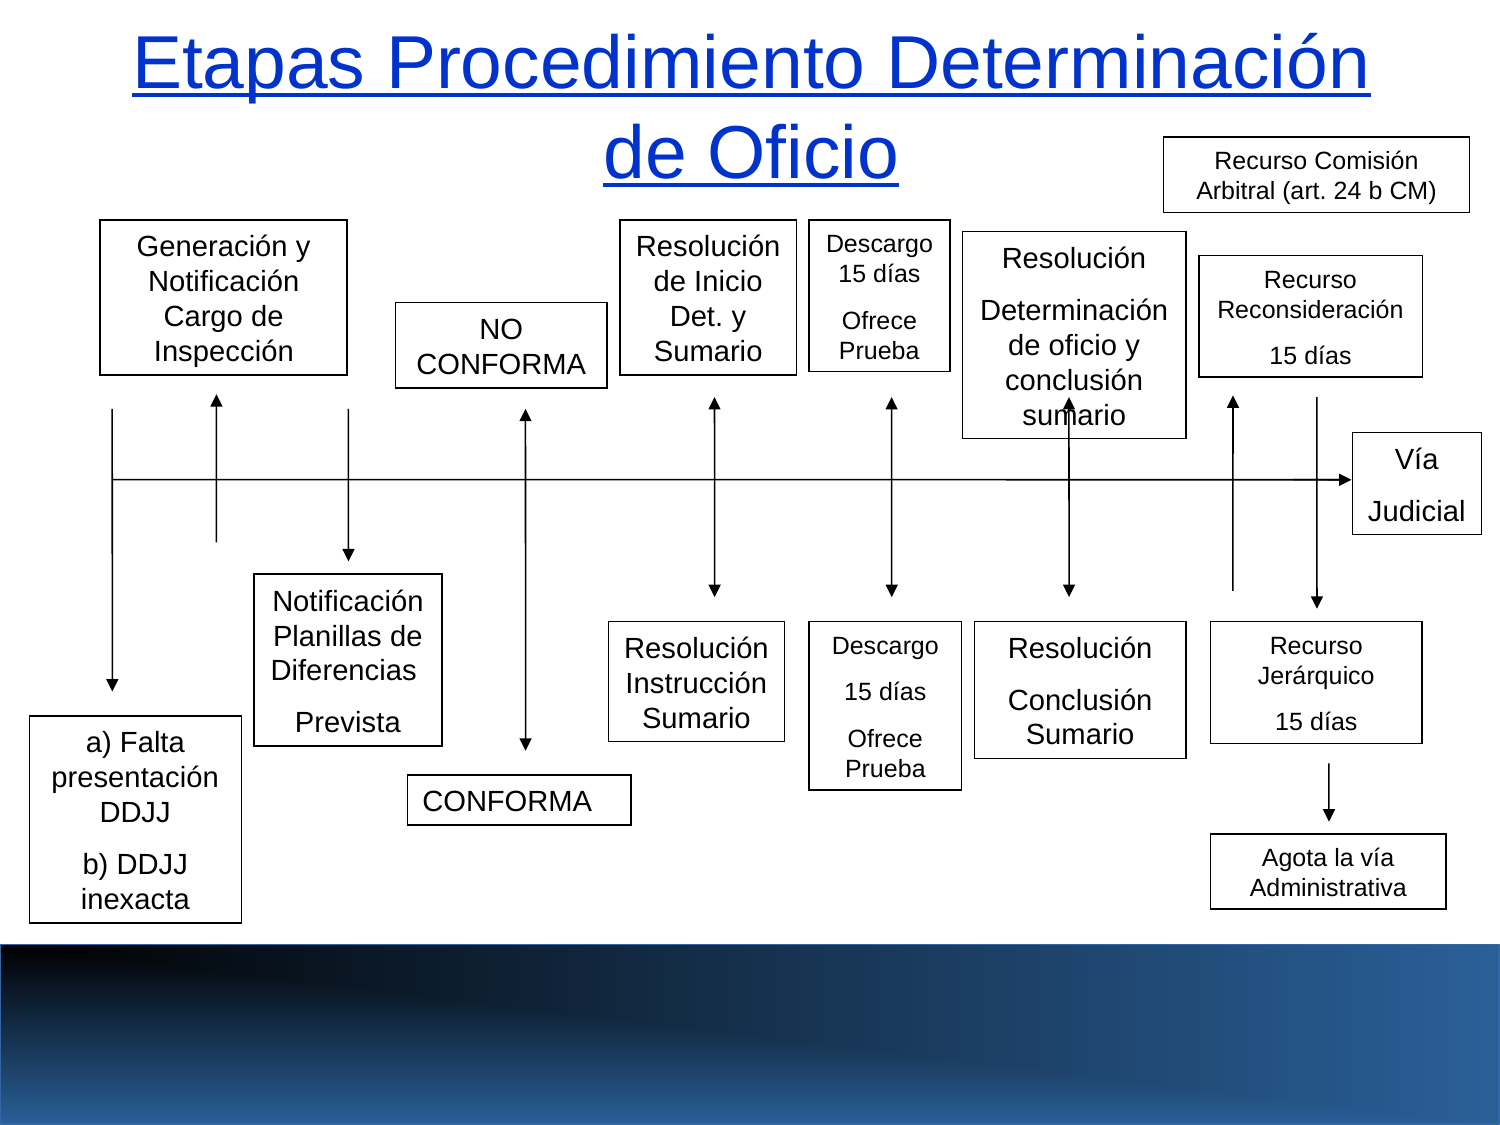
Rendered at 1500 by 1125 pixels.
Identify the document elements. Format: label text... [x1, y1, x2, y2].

text_box Resolución de Inicio Det. y Sumario [620, 219, 797, 376]
text_box Vía Judicial [1352, 432, 1482, 535]
text_box Descargo 15 días Ofrece Prueba [809, 621, 962, 790]
text_box Resolución Determinación de oficio y conclusión sumario [962, 231, 1187, 439]
text_box [708, 397, 721, 598]
text_box NO CONFORMA [395, 302, 608, 388]
text_box Recurso Comisión Arbitral (art. 24 b CM) [1163, 137, 1470, 213]
text_box CONFORMA [407, 774, 632, 826]
text_box [1062, 439, 1076, 598]
text_box Descargo 15 días Ofrece Prueba [809, 219, 950, 372]
text_box [210, 394, 223, 543]
text_box Etapas Procedimiento Determinación de Oficio [76, 30, 1426, 177]
text_box [519, 408, 532, 751]
text_box Resolución Instrucción Sumario [608, 621, 785, 742]
text_box [885, 397, 898, 598]
text_box Generación y Notificación Cargo de Inspección [100, 219, 348, 376]
text_box Resolución Conclusión Sumario [974, 621, 1187, 759]
text_box [106, 408, 119, 692]
picture [0, 0, 1500, 944]
text_box Notificación Planillas de Diferencias Prevista [253, 574, 443, 746]
text_box [0, 944, 1500, 1125]
text_box Recurso Reconsideración 15 días [1198, 255, 1423, 378]
text_box Agota la vía Administrativa [1210, 834, 1446, 910]
text_box [1310, 480, 1324, 609]
text_box a) Falta presentación DDJJ b) DDJJ inexacta [29, 716, 242, 923]
text_box [1226, 395, 1240, 591]
text_box [342, 408, 355, 562]
text_box [1293, 473, 1352, 486]
text_box Recurso Jerárquico 15 días [1210, 621, 1423, 744]
text_box [1322, 763, 1336, 822]
